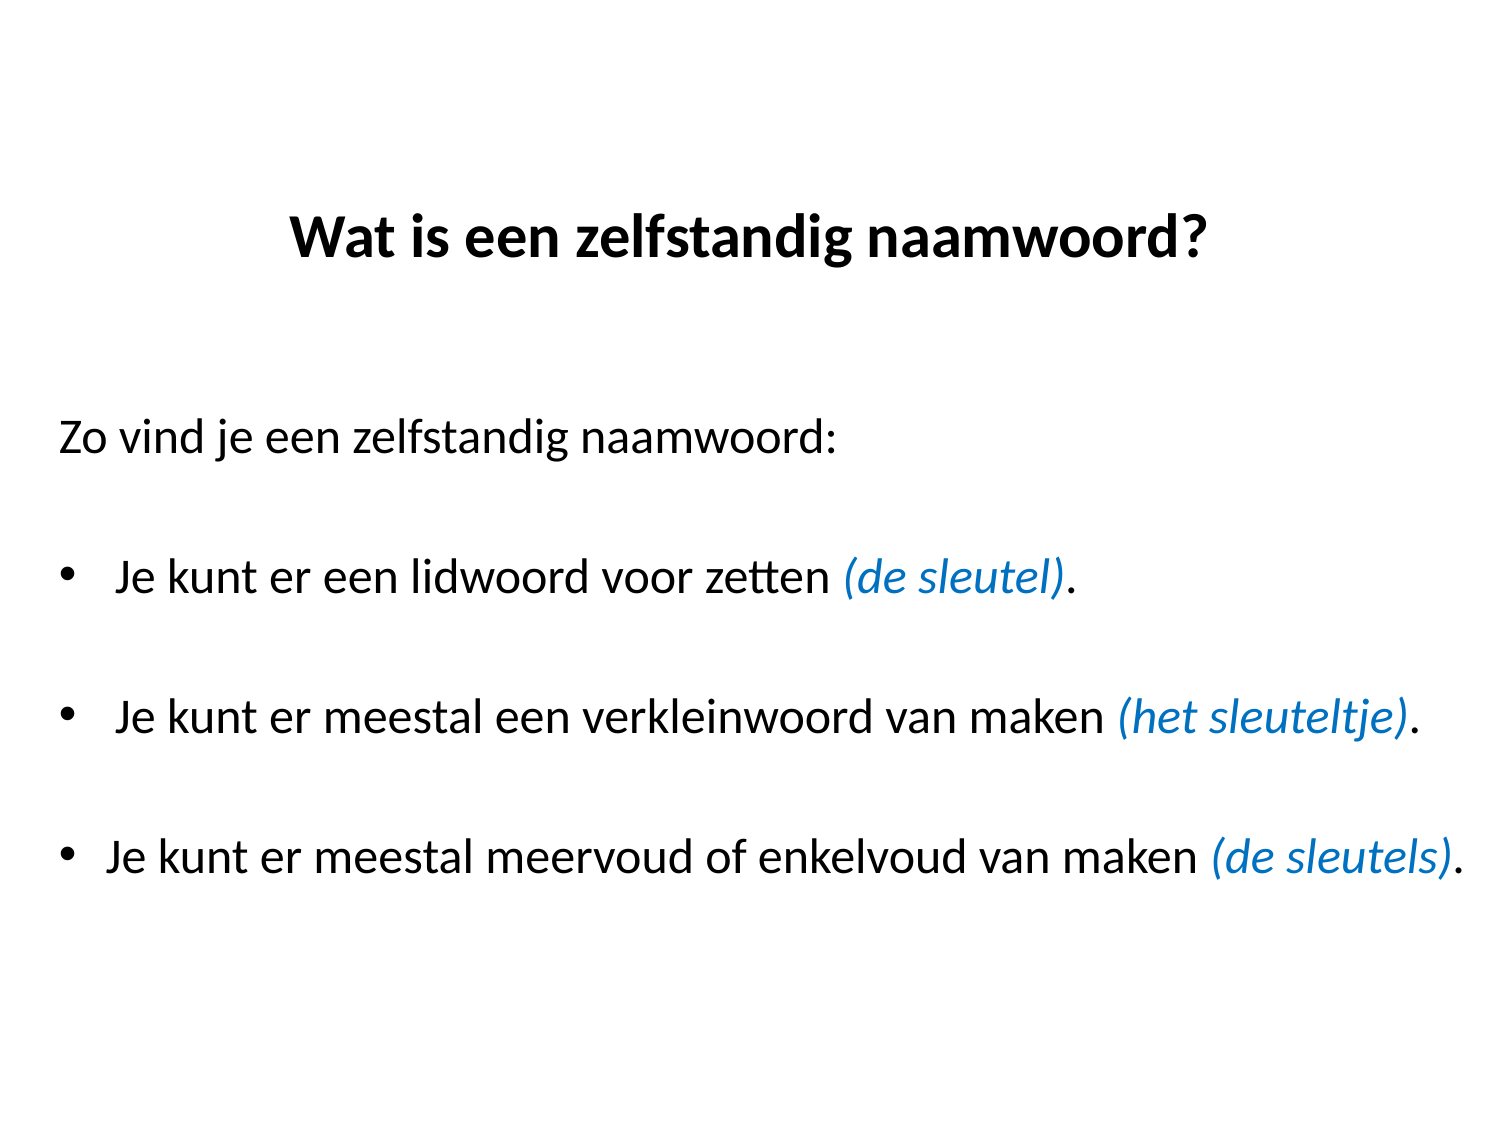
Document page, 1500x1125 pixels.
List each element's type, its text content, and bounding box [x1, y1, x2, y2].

title Wat is een zelfstandig naamwoord? [75, 138, 1425, 326]
list Zo vind je een zelfstandig naamwoord: Je kunt er een lidwoord voor zetten (de sleutel). Je kunt er meestal een verkleinwoord van maken (het sleuteltje). Je kunt er meestal meervoud of enkelvoud van maken (de sleutels). [43, 326, 1500, 1125]
